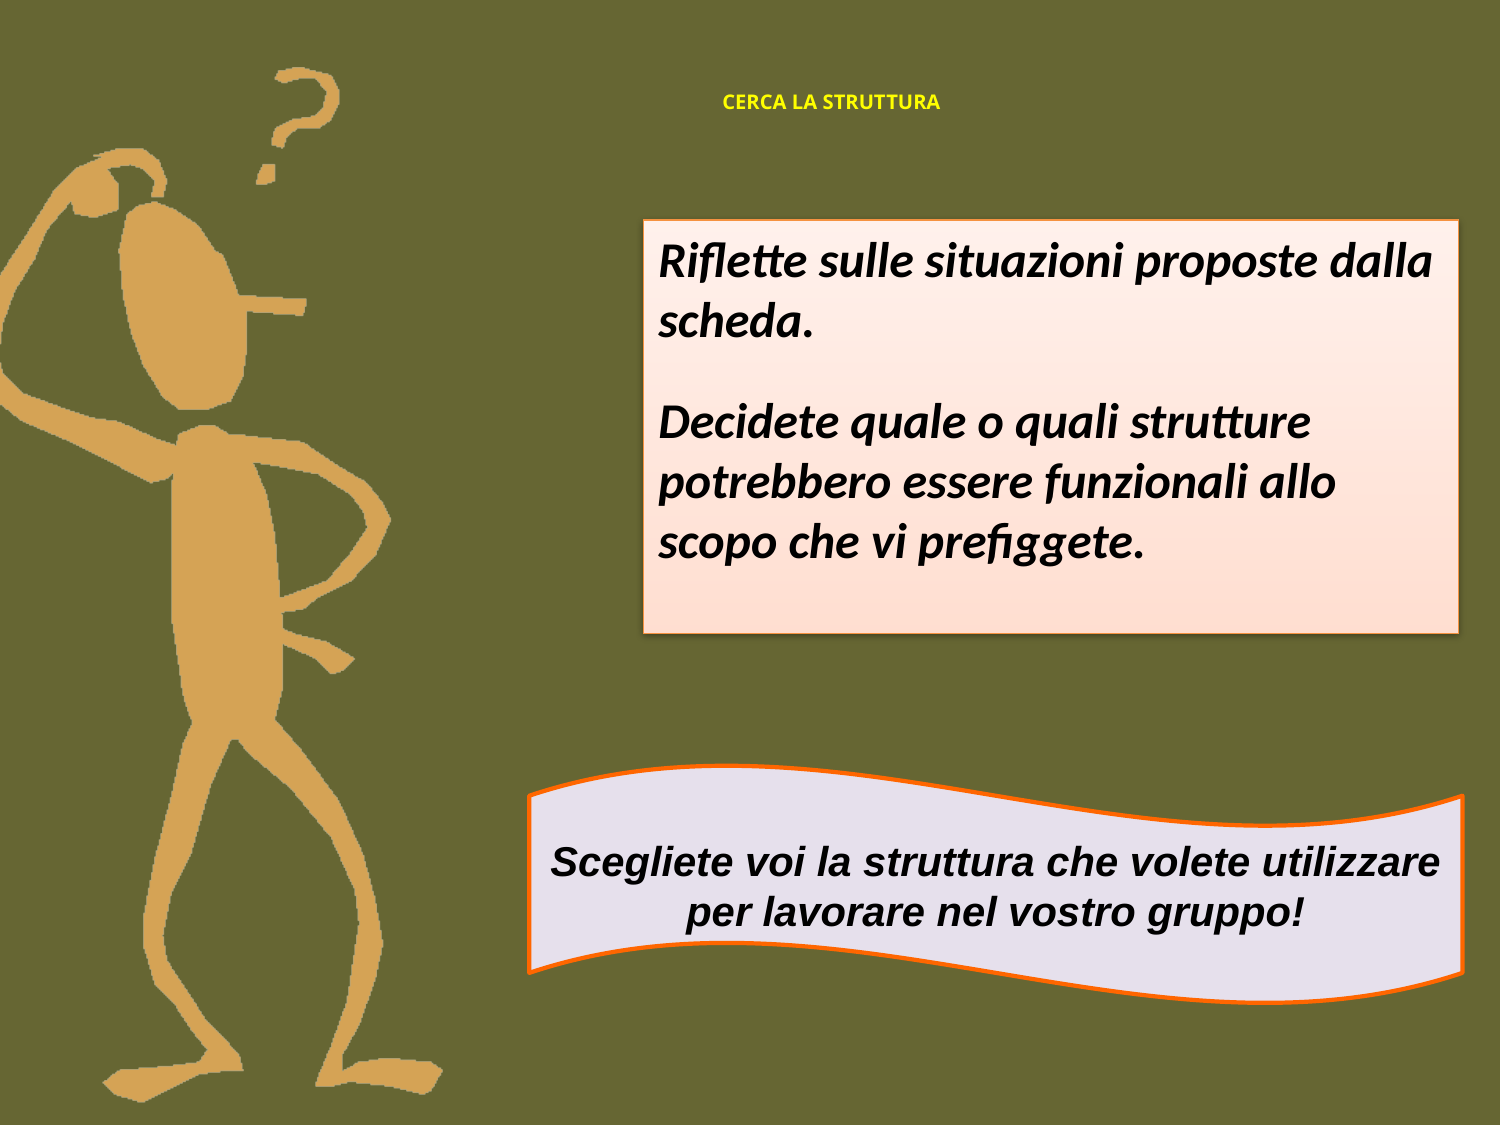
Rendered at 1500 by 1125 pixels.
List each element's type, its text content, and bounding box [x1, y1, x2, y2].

title CERCA LA STRUTTURA [209, 42, 1454, 172]
text_box Scegliete voi la struttura che volete utilizzare per lavorare nel vostro gruppo! [527, 763, 1465, 1005]
text_box Riflette sulle situazioni proposte dalla scheda. Decidete quale o quali strutture potrebbero essere funzionali allo scopo che vi prefiggete. [643, 219, 1459, 634]
picture [0, 66, 449, 1104]
